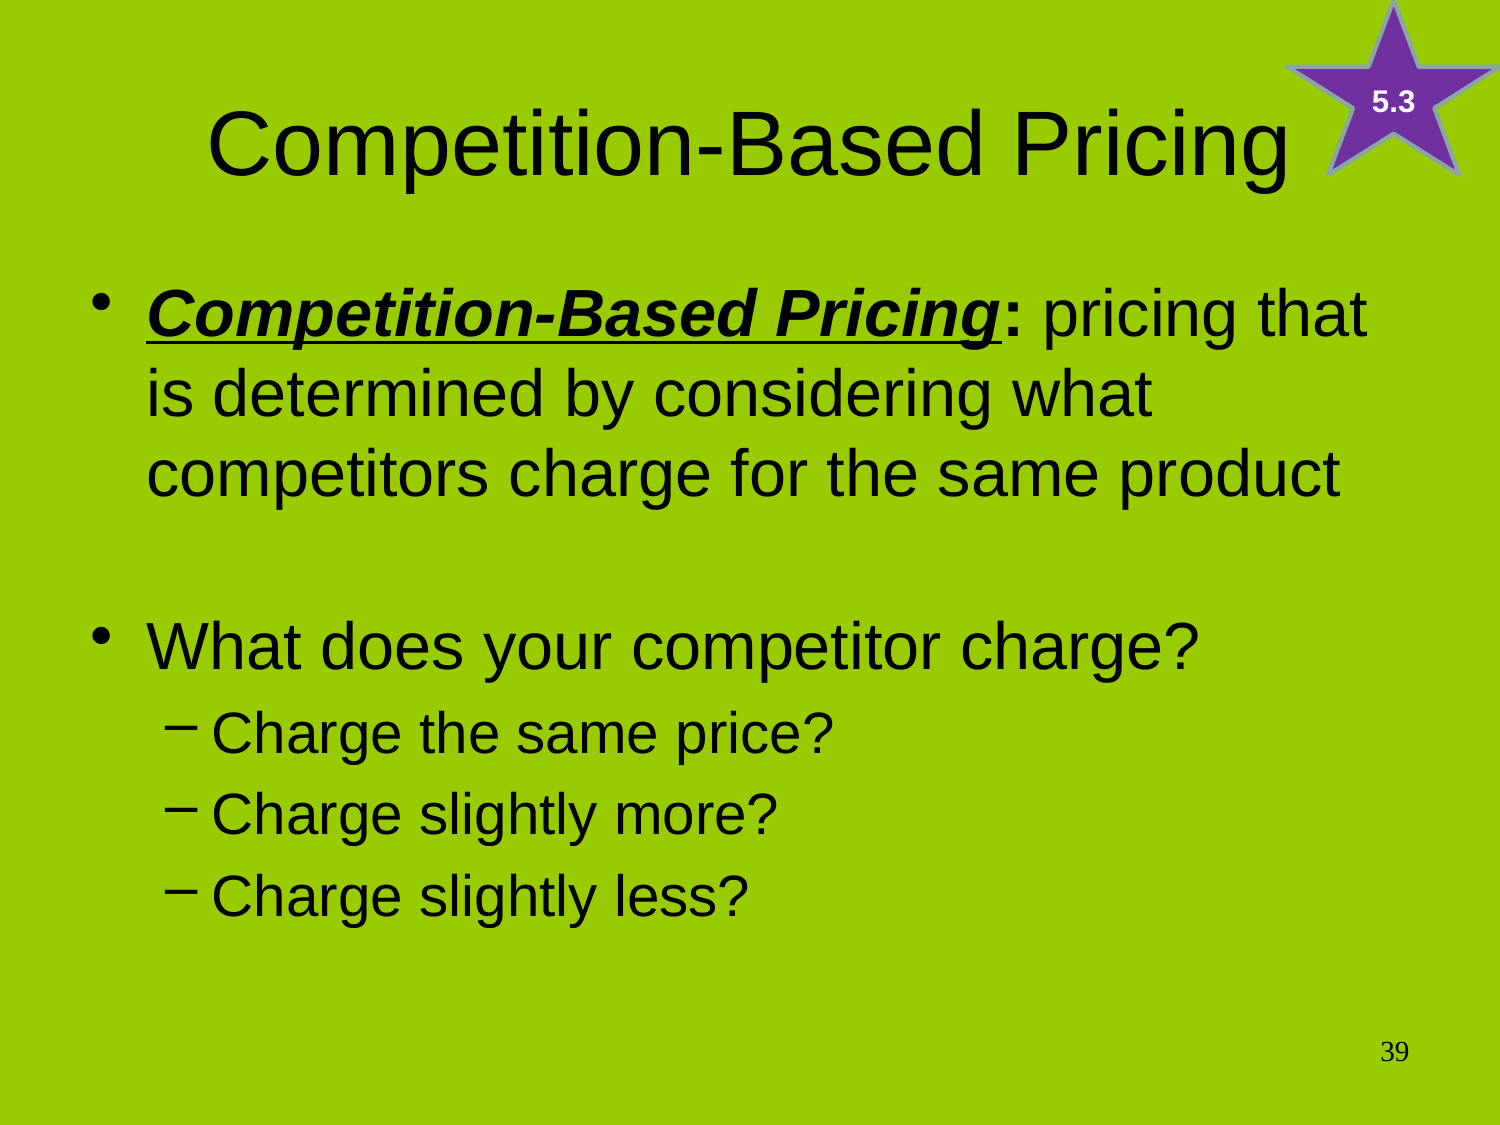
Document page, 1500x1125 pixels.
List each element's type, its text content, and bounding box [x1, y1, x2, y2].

slide_number 39 [1074, 1024, 1426, 1103]
list Competition-Based Pricing: pricing that is determined by considering what competitors charge for the same product What does your competitor charge? Charge the same price? Charge slightly more? Charge slightly less? [74, 262, 1426, 1006]
title Competition-Based Pricing [74, 44, 1426, 233]
text_box 5.3 [1285, 0, 1500, 177]
